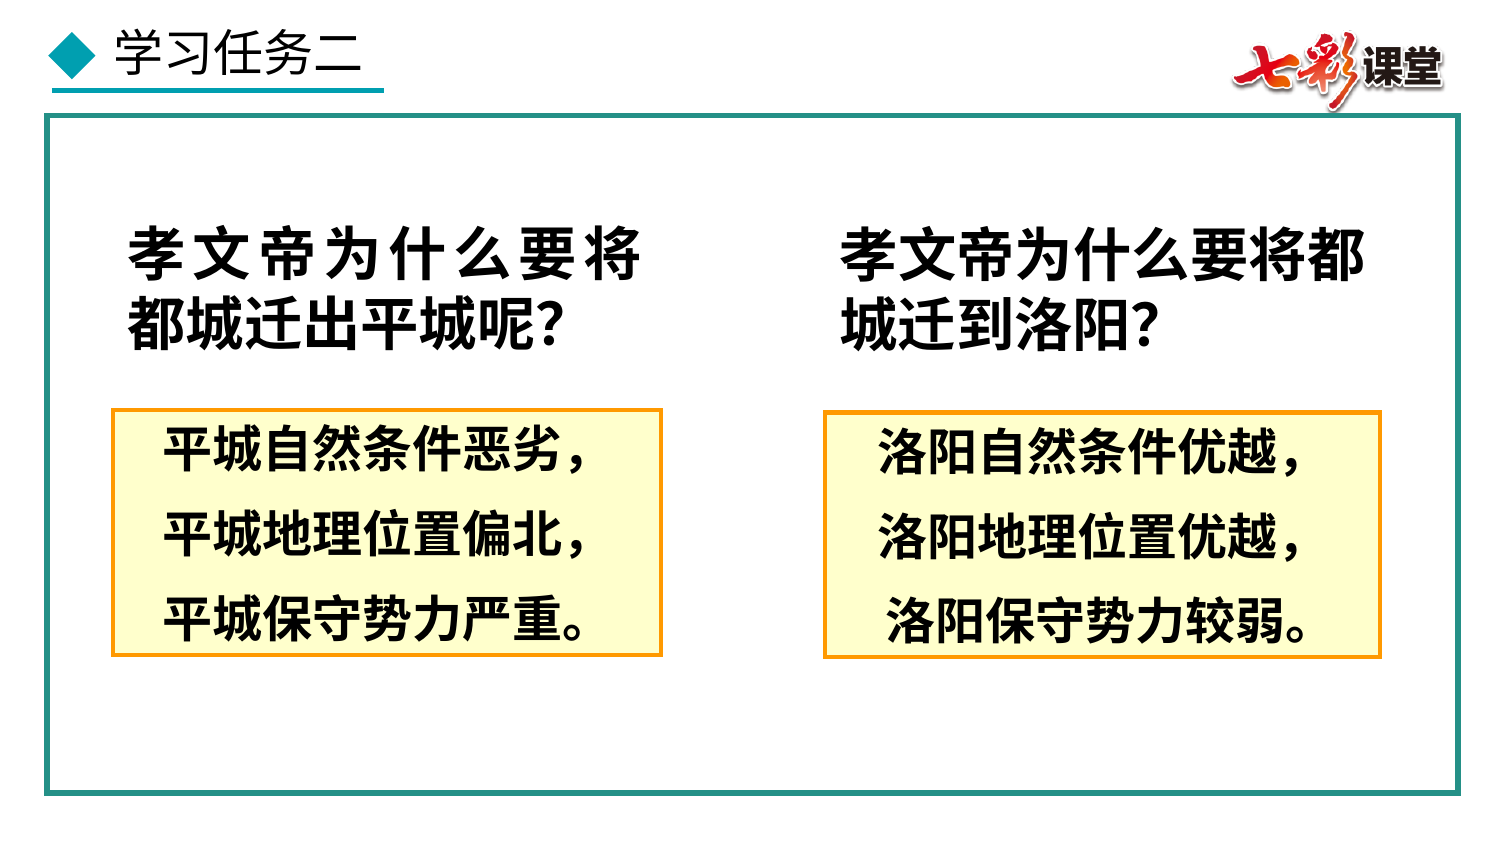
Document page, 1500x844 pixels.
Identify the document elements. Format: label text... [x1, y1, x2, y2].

text_box 孝文帝为什么要将都城迁出平城呢？ [112, 209, 657, 365]
picture [1228, 26, 1449, 113]
text_box 孝文帝为什么要将都城迁到洛阳？ [824, 210, 1380, 366]
text_box 洛阳自然条件优越， 洛阳地理位置优越， 洛阳保守势力较弱。 [824, 412, 1380, 658]
text_box 平城自然条件恶劣， 平城地理位置偏北， 平城保守势力严重。 [112, 410, 662, 655]
